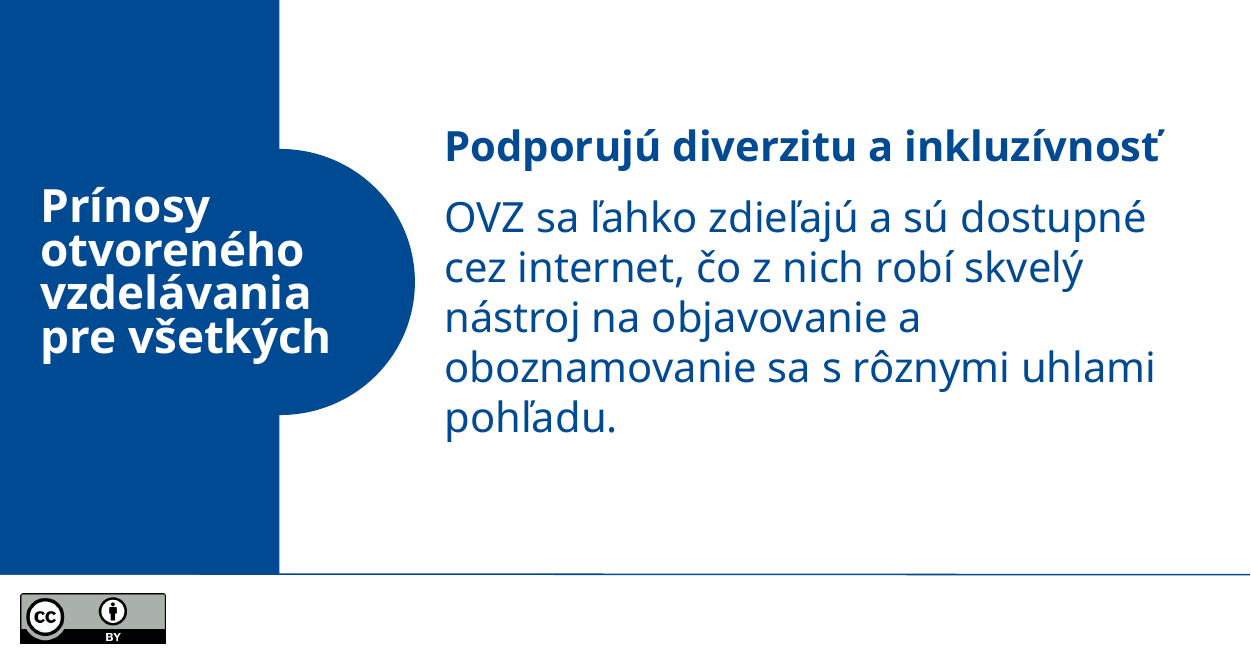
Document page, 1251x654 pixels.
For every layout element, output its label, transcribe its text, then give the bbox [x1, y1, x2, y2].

text_box Prínosy otvoreného vzdelávania pre všetkých [25, 171, 409, 378]
text_box [0, 0, 280, 573]
text_box [409, 242, 415, 322]
text_box [0, 582, 1250, 654]
text_box [187, 378, 374, 416]
text_box [206, 148, 355, 171]
picture [20, 592, 166, 645]
text_box Podporujú diverzitu a inkluzívnosť OVZ sa ľahko zdieľajú a sú dostupné cez internet, čo z nich robí skvelý nástroj na objavovanie a oboznamovanie sa s rôznymi uhlami pohľadu. [429, 104, 1179, 456]
